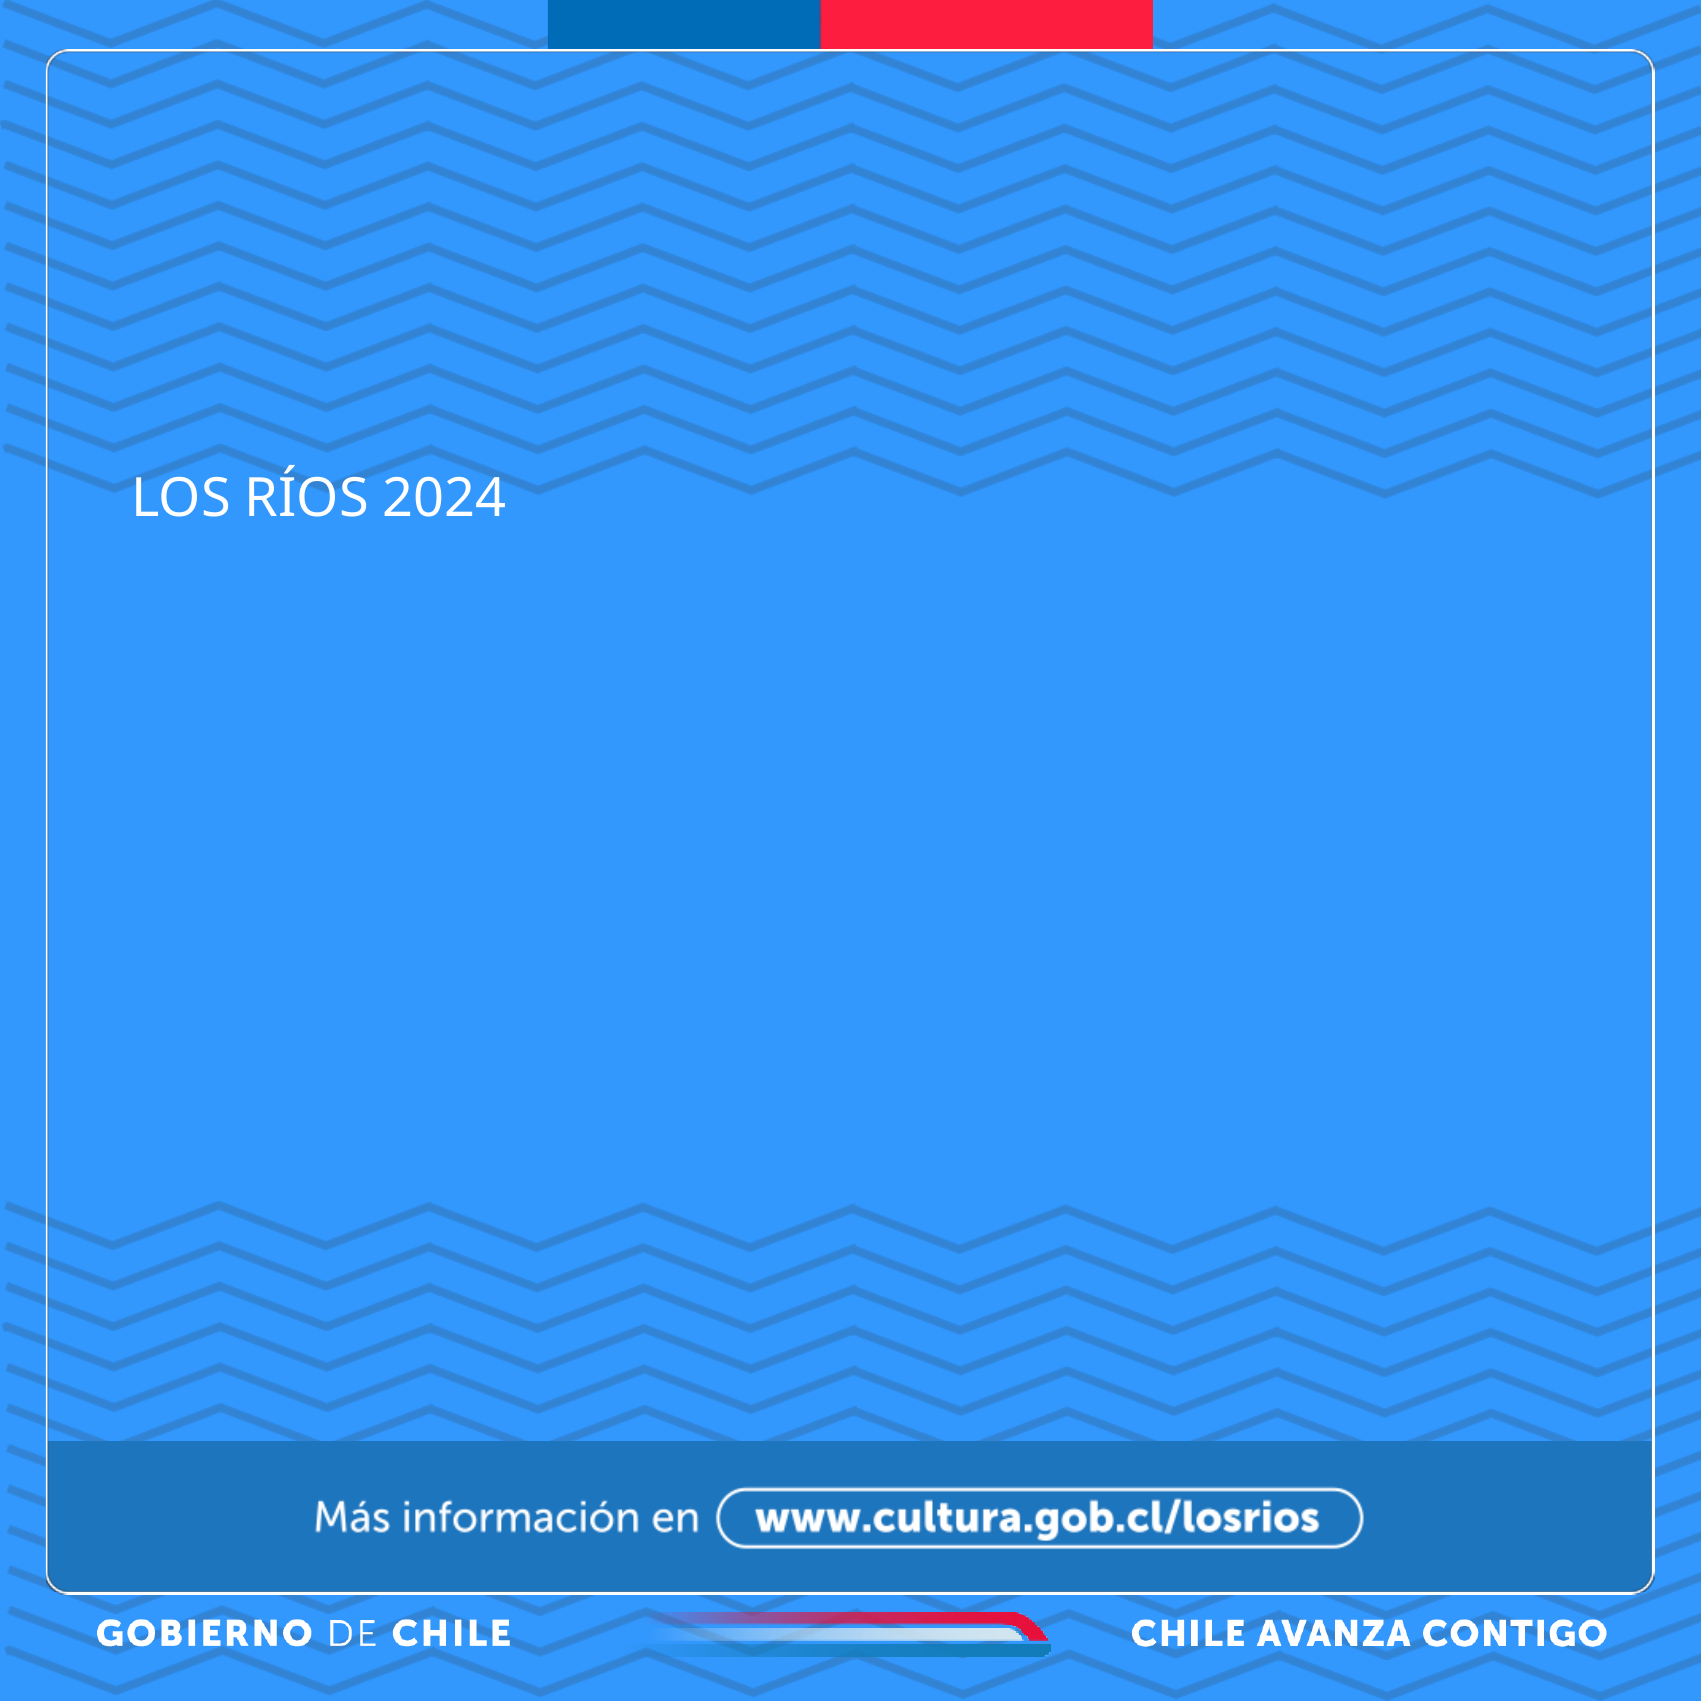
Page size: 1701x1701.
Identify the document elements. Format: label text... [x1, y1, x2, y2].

text_box LOS RÍOS 2024 [116, 454, 676, 535]
picture [0, 1572, 1701, 1700]
